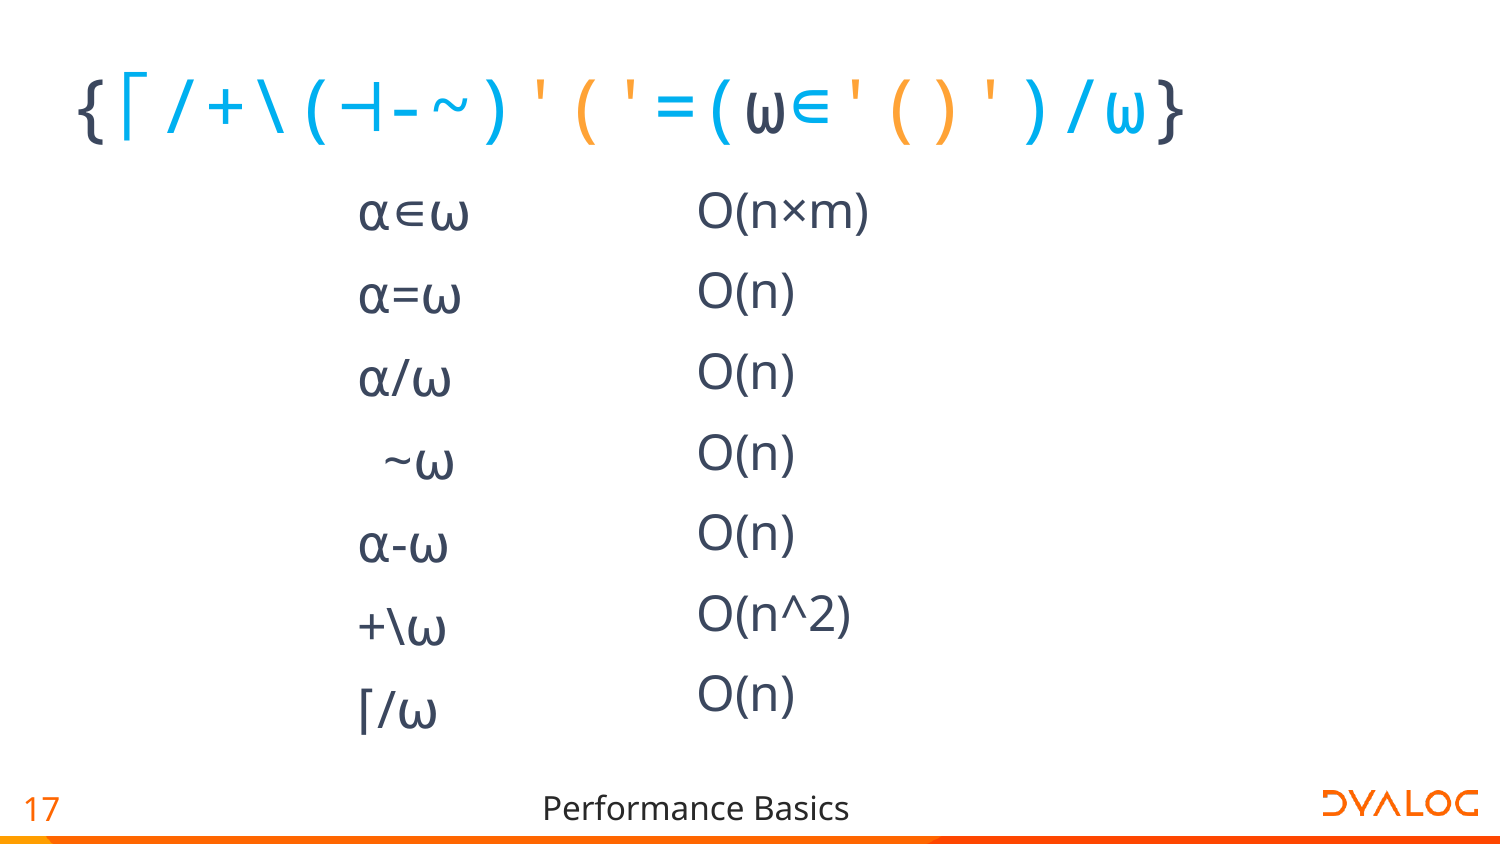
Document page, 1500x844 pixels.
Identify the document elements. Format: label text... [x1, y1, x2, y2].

picture [0, 836, 1500, 844]
text_box O(n×m) O(n) O(n) O(n) O(n) O(n^2) O(n) [681, 171, 953, 732]
picture [1323, 790, 1478, 816]
text_box ⍺∊⍵ ⍺=⍵ ⍺/⍵ ~⍵ ⍺-⍵ +\⍵ ⌈/⍵ [342, 171, 599, 750]
title {⌈/+\(⊣-~)'('=(⍵∊'()')/⍵} [53, 43, 1500, 157]
